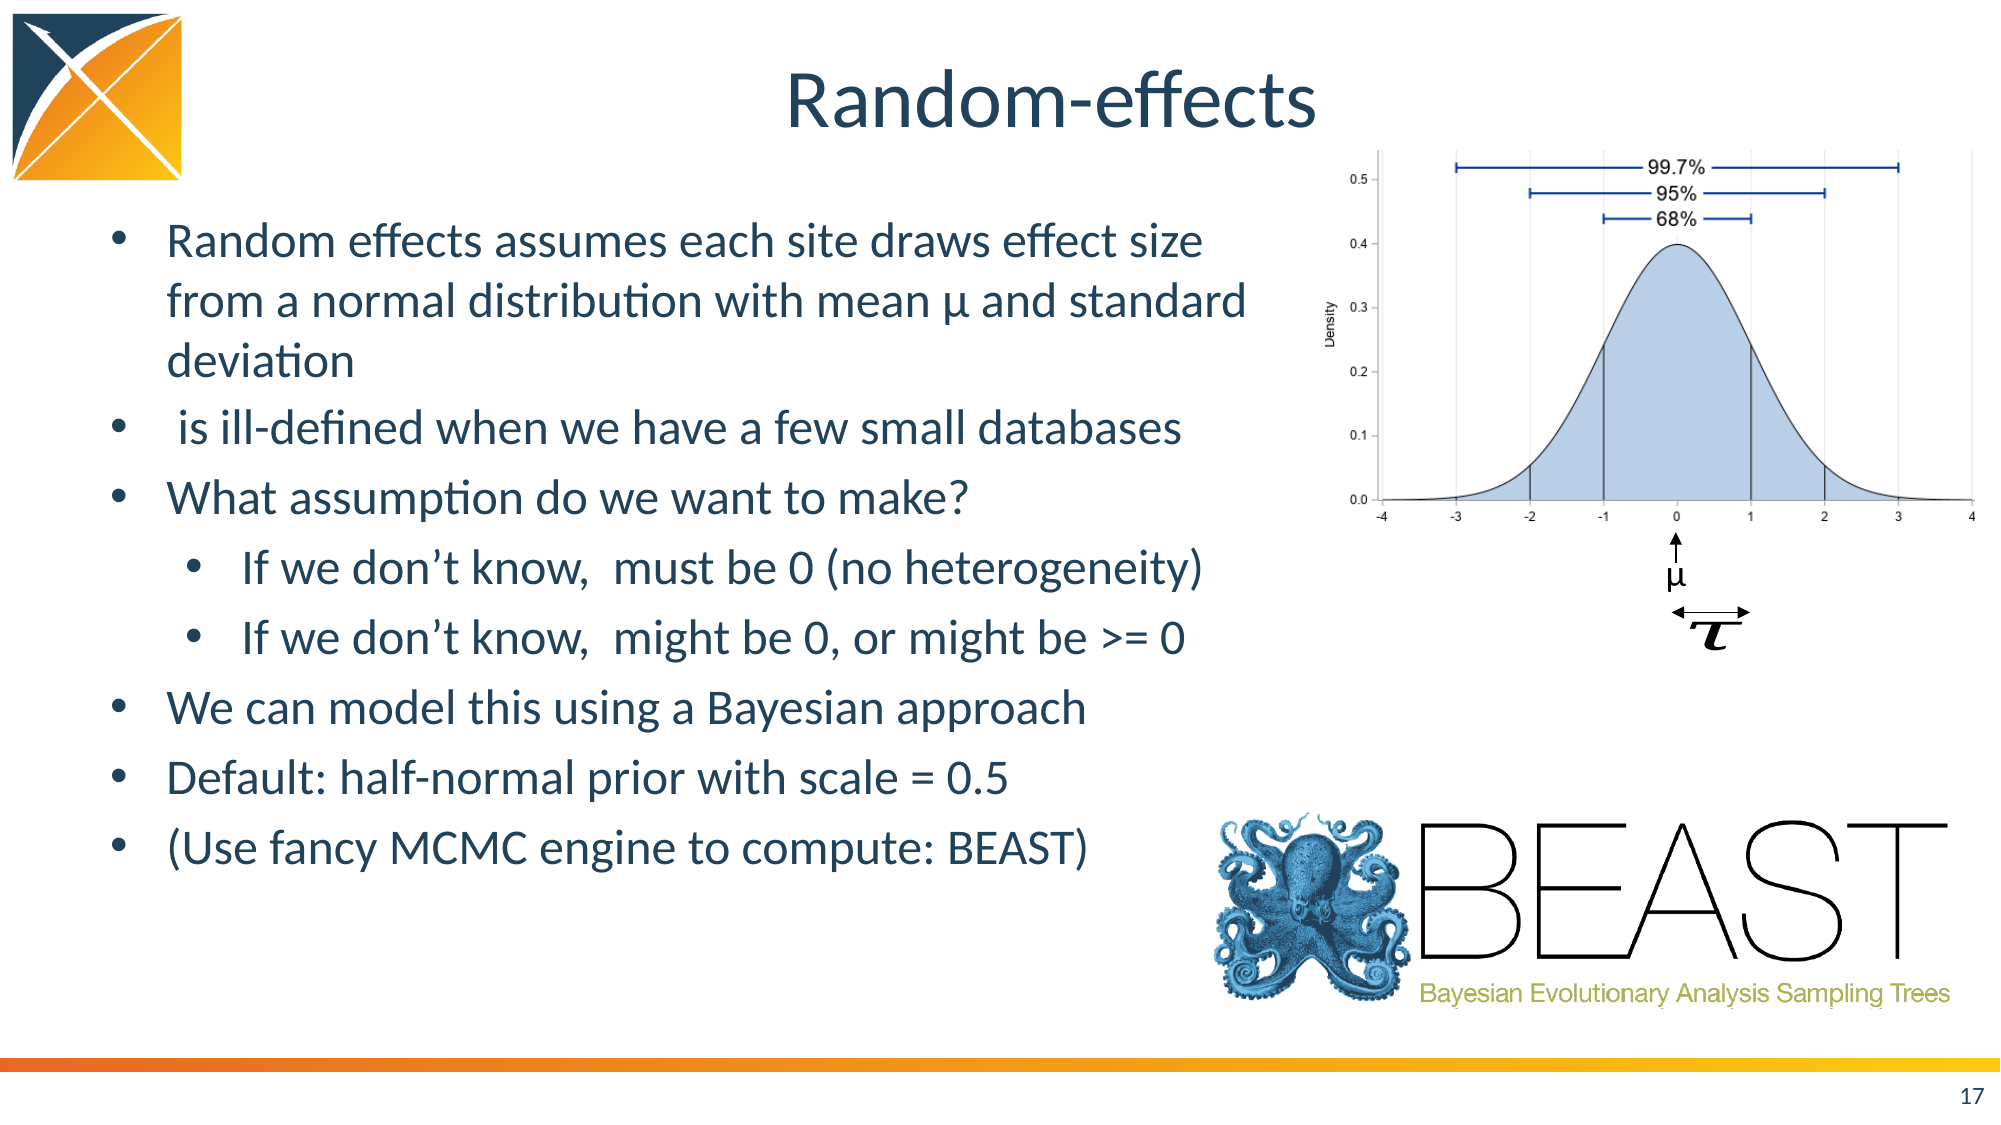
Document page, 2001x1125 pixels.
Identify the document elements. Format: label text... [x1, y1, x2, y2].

text_box µ [1650, 541, 1701, 602]
title Random-effects [205, 24, 1900, 163]
picture [0, 0, 206, 200]
picture [1324, 149, 1976, 526]
slide_number 17 [1533, 1065, 2000, 1125]
picture [1212, 809, 1951, 1009]
